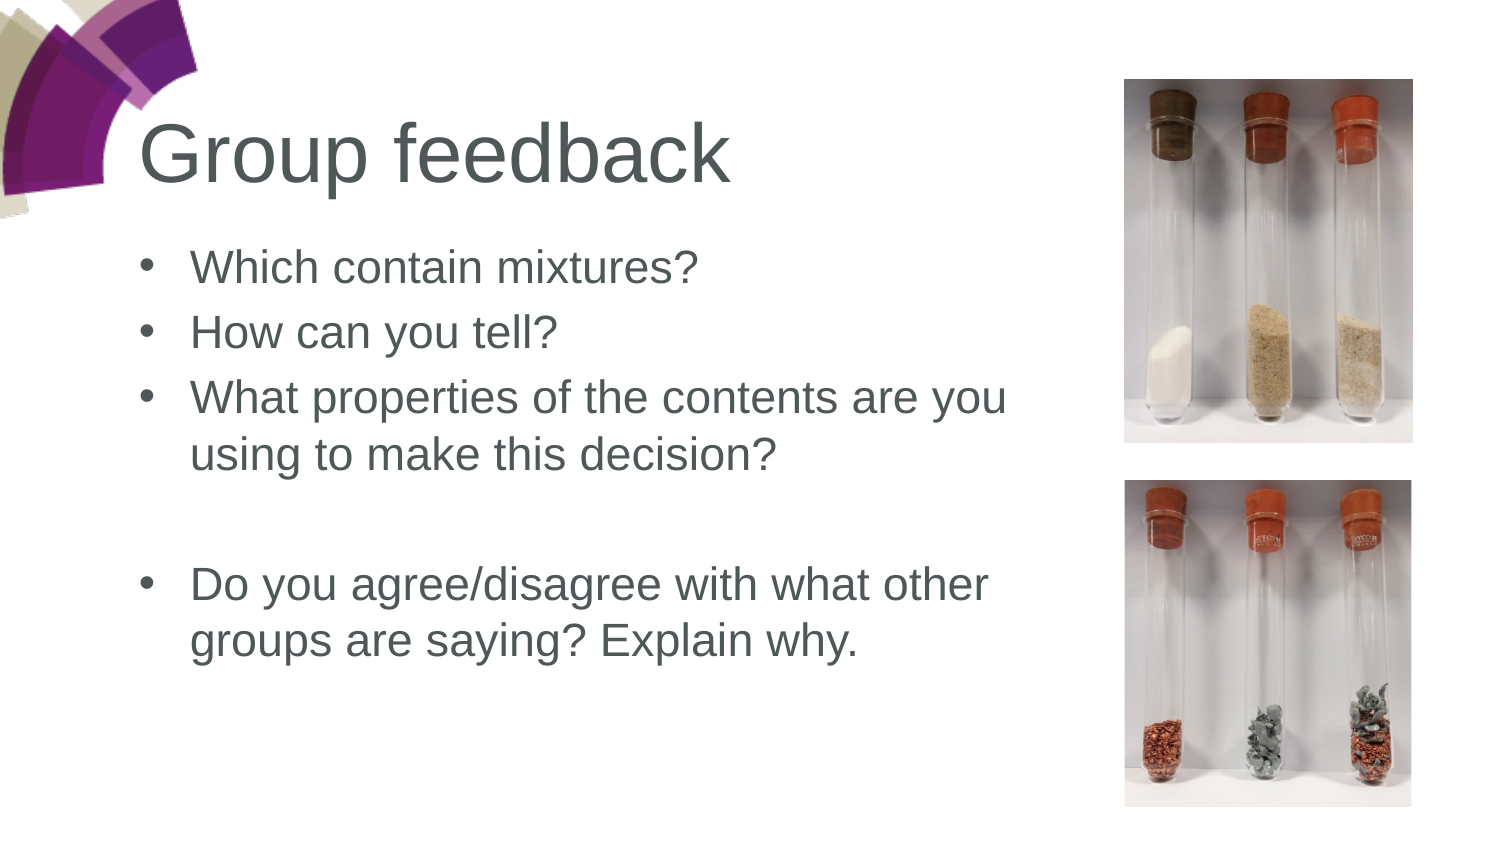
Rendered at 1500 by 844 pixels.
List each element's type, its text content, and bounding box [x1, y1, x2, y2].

picture [1124, 480, 1412, 807]
title Group feedback [123, 79, 1122, 220]
picture [0, 0, 209, 226]
list Which contain mixtures? How can you tell? What properties of the contents are you using to make this decision? Do you agree/disagree with what other groups are saying? Explain why. [123, 228, 1105, 678]
picture [1124, 79, 1413, 446]
